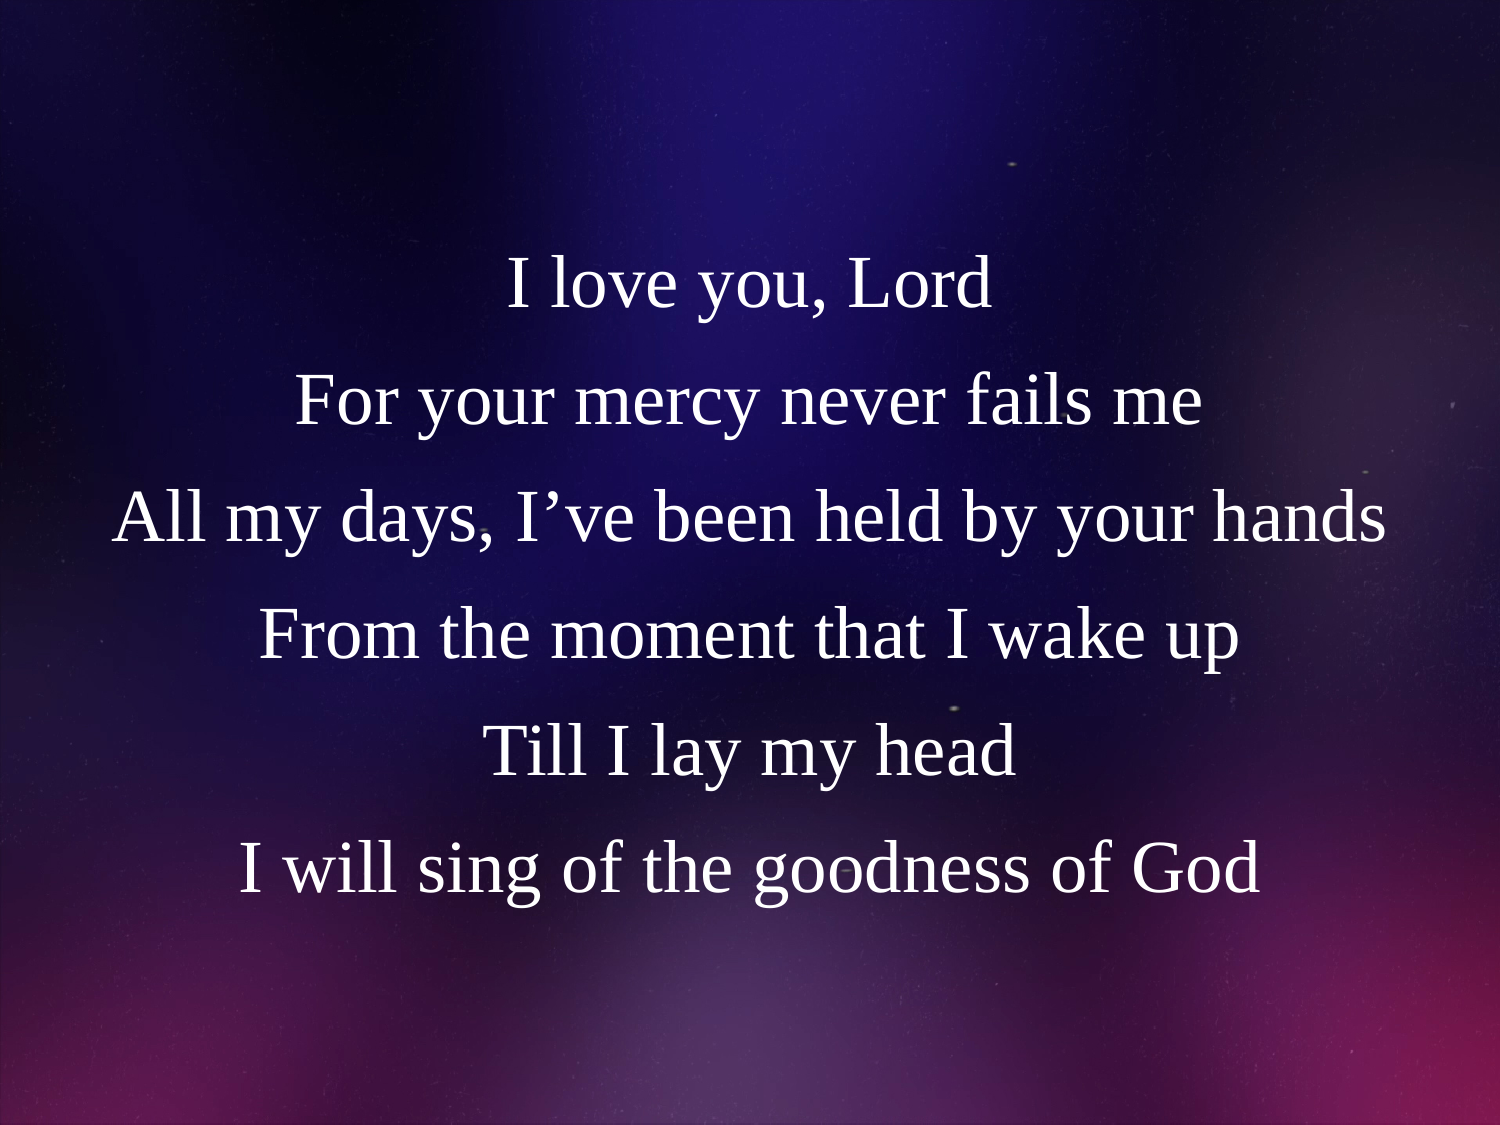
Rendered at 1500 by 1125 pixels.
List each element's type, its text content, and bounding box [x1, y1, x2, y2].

picture [0, 0, 1500, 1125]
title I love you, Lord For your mercy never fails me All my days, I’ve been held by your hands From the moment that I wake up Till I lay my head I will sing of the goodness of God [37, 462, 1463, 650]
